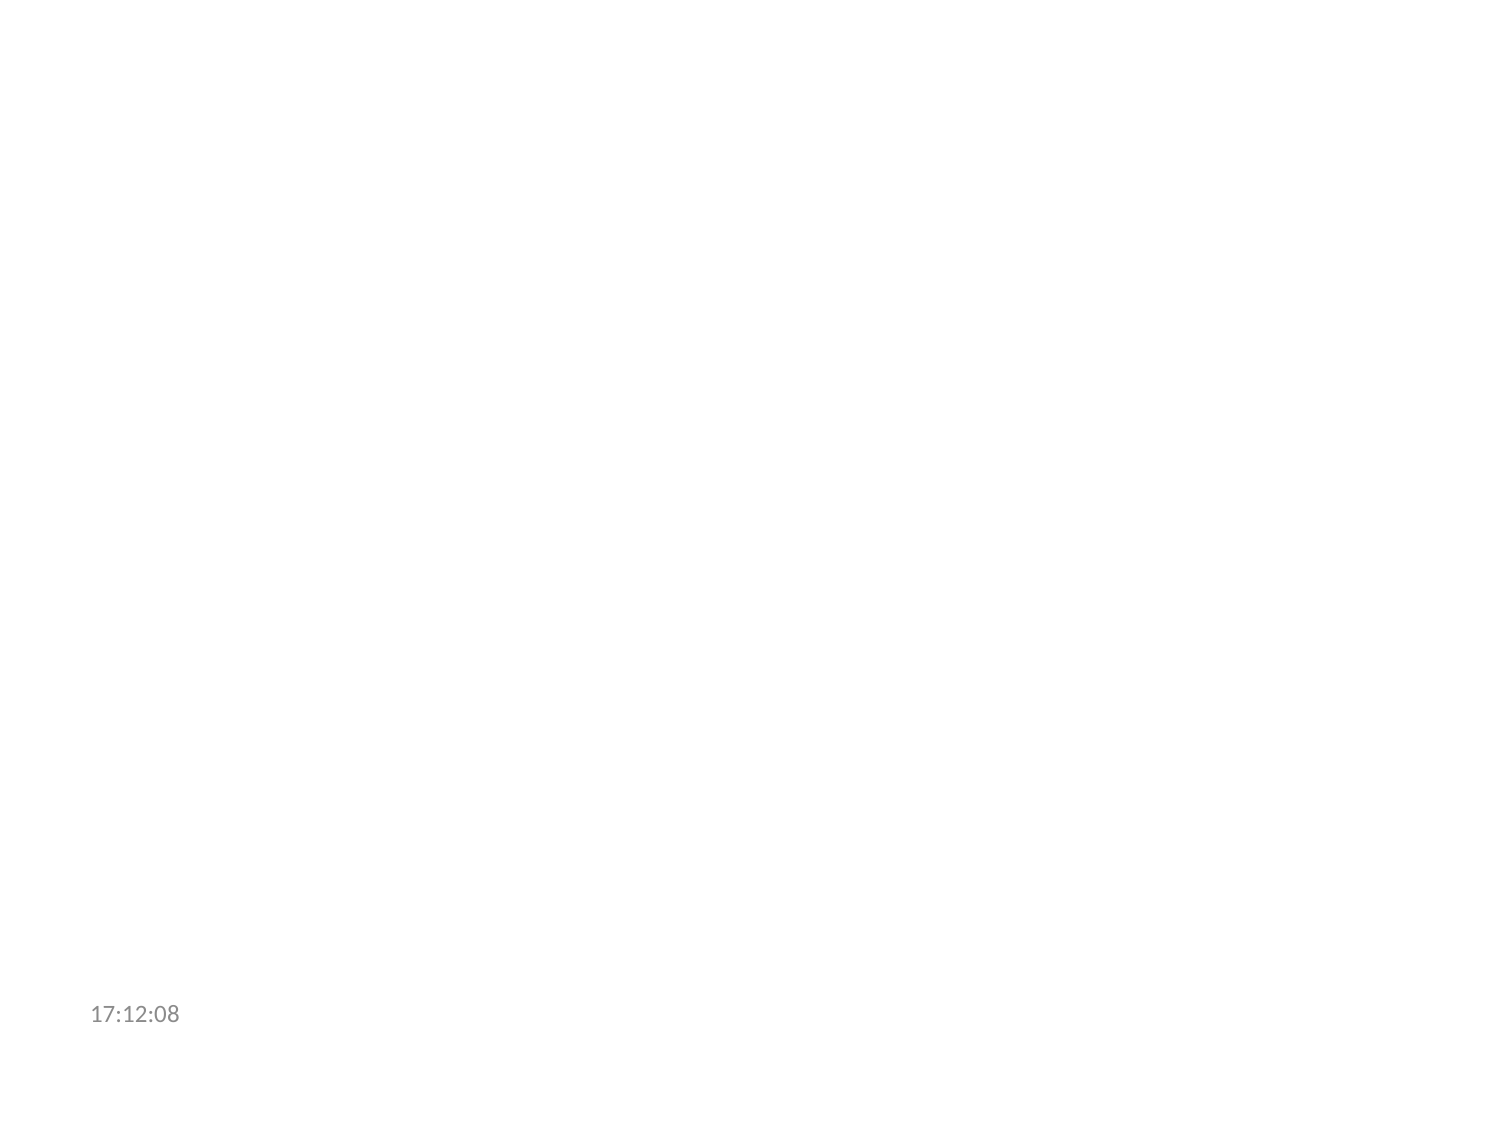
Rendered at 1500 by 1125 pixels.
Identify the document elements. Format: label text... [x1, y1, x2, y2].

text_box 15:35:09 [75, 982, 425, 1043]
